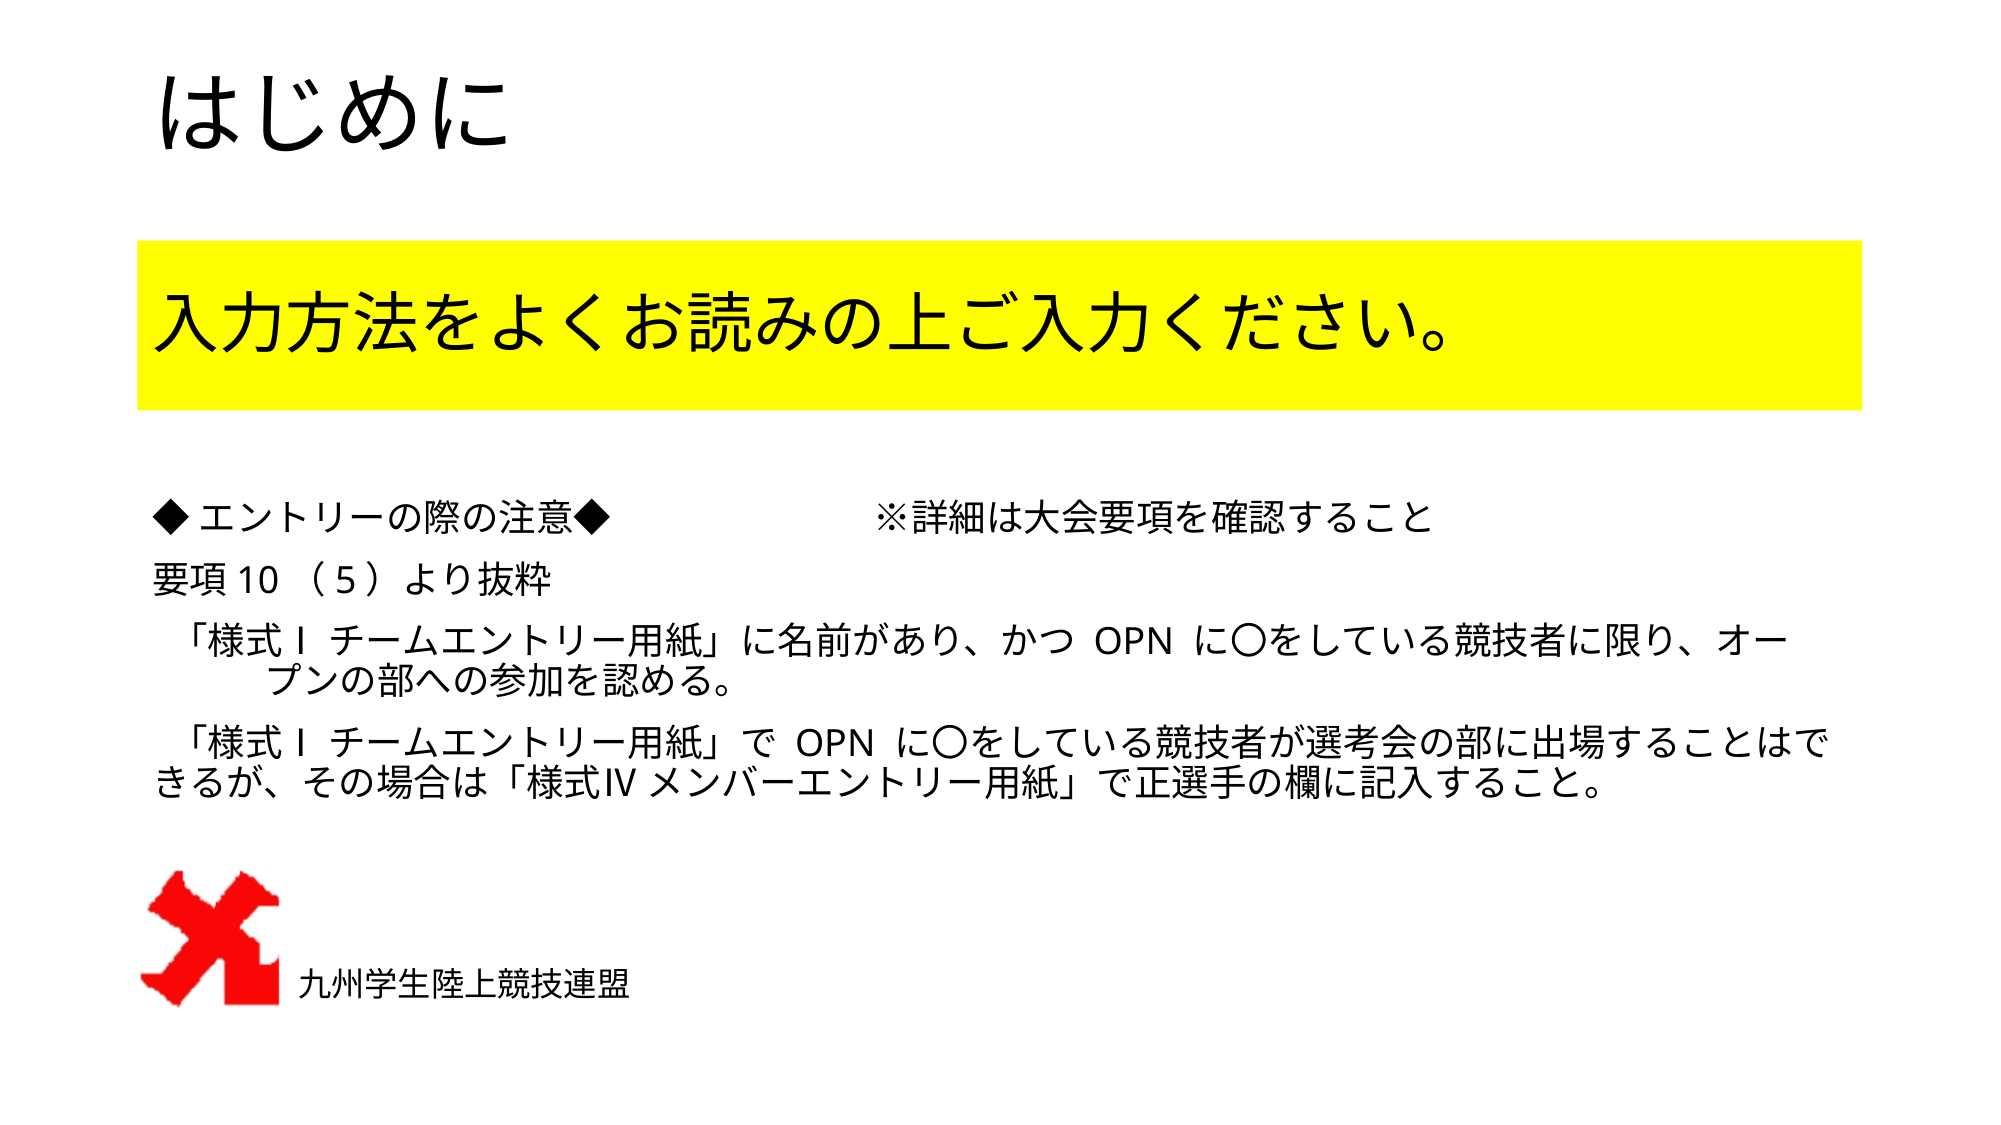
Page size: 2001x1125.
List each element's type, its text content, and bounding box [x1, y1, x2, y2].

text_box 入力方法をよくお読みの上ご入力ください。 [137, 240, 1863, 411]
picture [137, 863, 284, 1014]
list ◆エントリーの際の注意◆ ※詳細は大会要項を確認すること 要項10（5）より抜粋 「様式Ⅰ チームエントリー用紙」に名前があり、かつ OPN に〇をしている競技者に限り、オー プンの部への参加を認める。 「様式Ⅰ チームエントリー用紙」で OPN に〇をしている競技者が選考会の部に出場することはできるが、その場合は「様式Ⅳ メンバーエントリー用紙」で正選手の欄に記入すること。 [137, 491, 1863, 839]
title はじめに [137, 59, 1863, 174]
